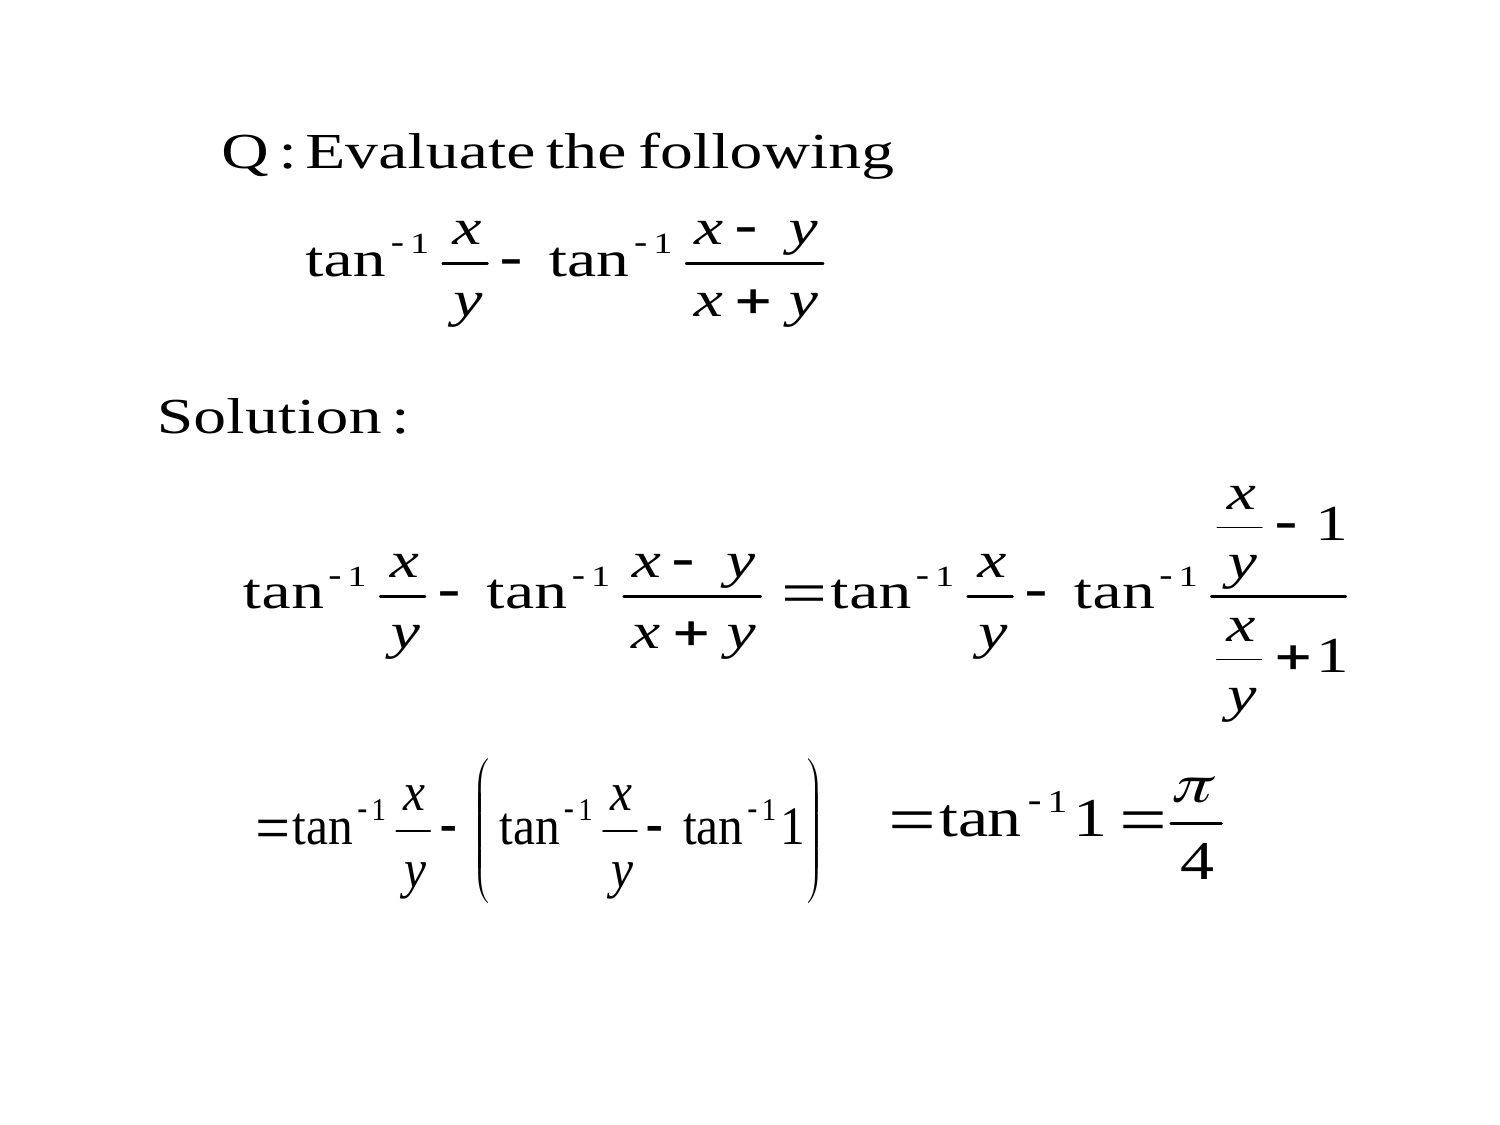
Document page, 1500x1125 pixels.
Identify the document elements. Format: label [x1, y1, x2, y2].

text_box [212, 124, 907, 336]
text_box [245, 749, 832, 913]
text_box [874, 749, 1238, 892]
text_box [149, 387, 1358, 733]
